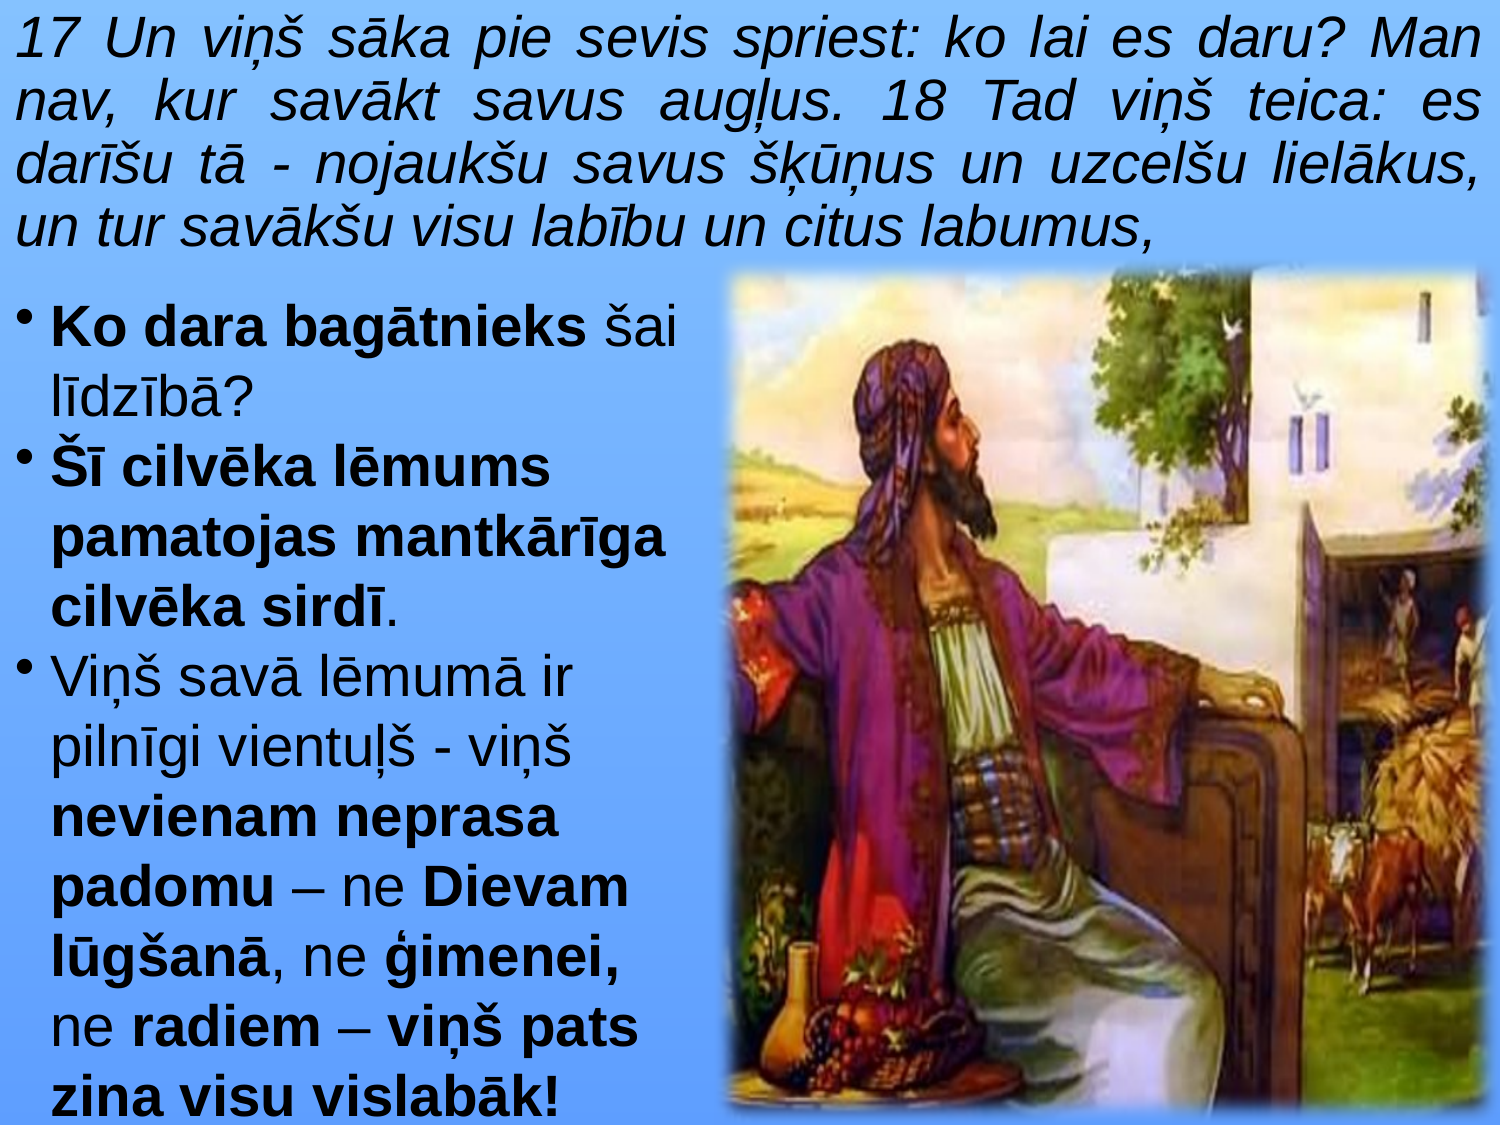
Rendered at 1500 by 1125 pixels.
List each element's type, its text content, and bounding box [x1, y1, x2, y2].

list 17 Un viņš sāka pie sevis spriest: ko lai es daru? Man nav, kur savākt savus augļus. 18 Tad viņš teica: es darīšu tā - nojaukšu savus šķūņus un uzcelšu lielākus, un tur savākšu visu labību un citus labumus, [0, 0, 1500, 178]
picture [714, 257, 1500, 1125]
text_box Ko dara bagātnieks šai līdzībā? Šī cilvēka lēmums pamatojas mantkārīga cilvēka sirdī. Viņš savā lēmumā ir pilnīgi vientuļš - viņš nevienam neprasa padomu – ne Dievam lūgšanā, ne ģimenei, ne radiem – viņš pats zina visu vislabāk! [0, 281, 703, 1125]
